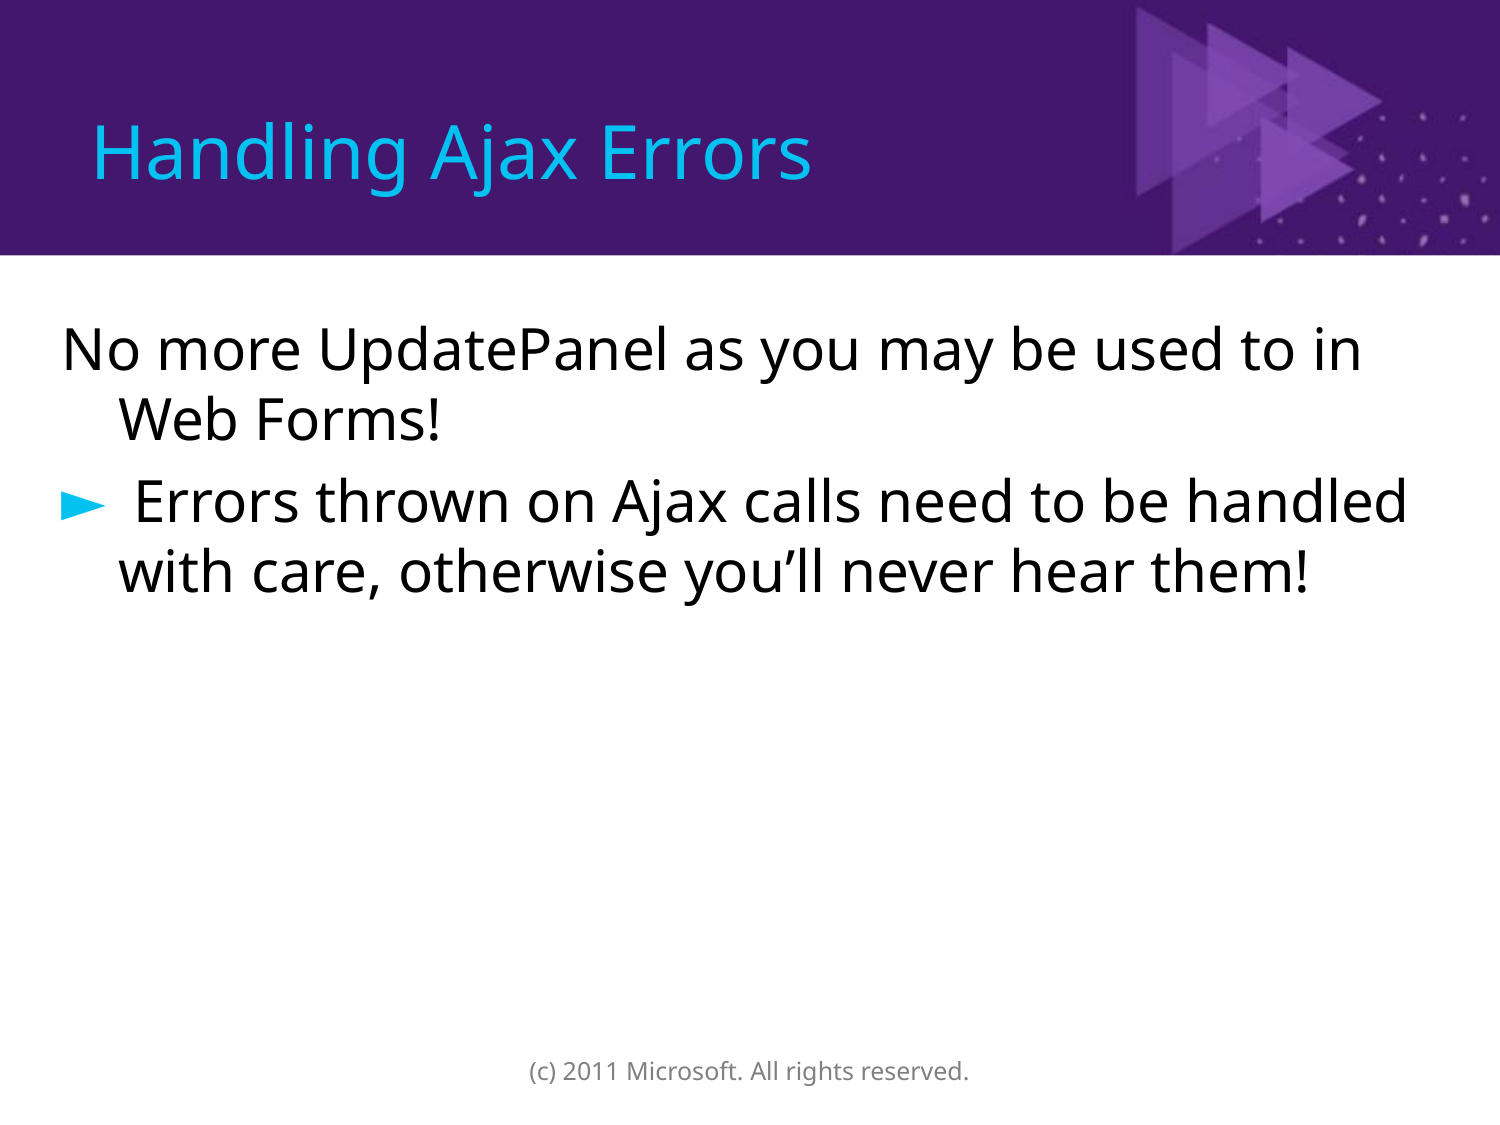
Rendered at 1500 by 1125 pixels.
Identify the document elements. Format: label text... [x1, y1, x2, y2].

title Handling Ajax Errors [75, 56, 1425, 244]
list No more UpdatePanel as you may be used to in Web Forms! Errors thrown on Ajax calls need to be handled with care, otherwise you’ll never hear them! [46, 304, 1477, 937]
picture [0, 0, 1500, 255]
footer (c) 2011 Microsoft. All rights reserved. [512, 1042, 988, 1103]
